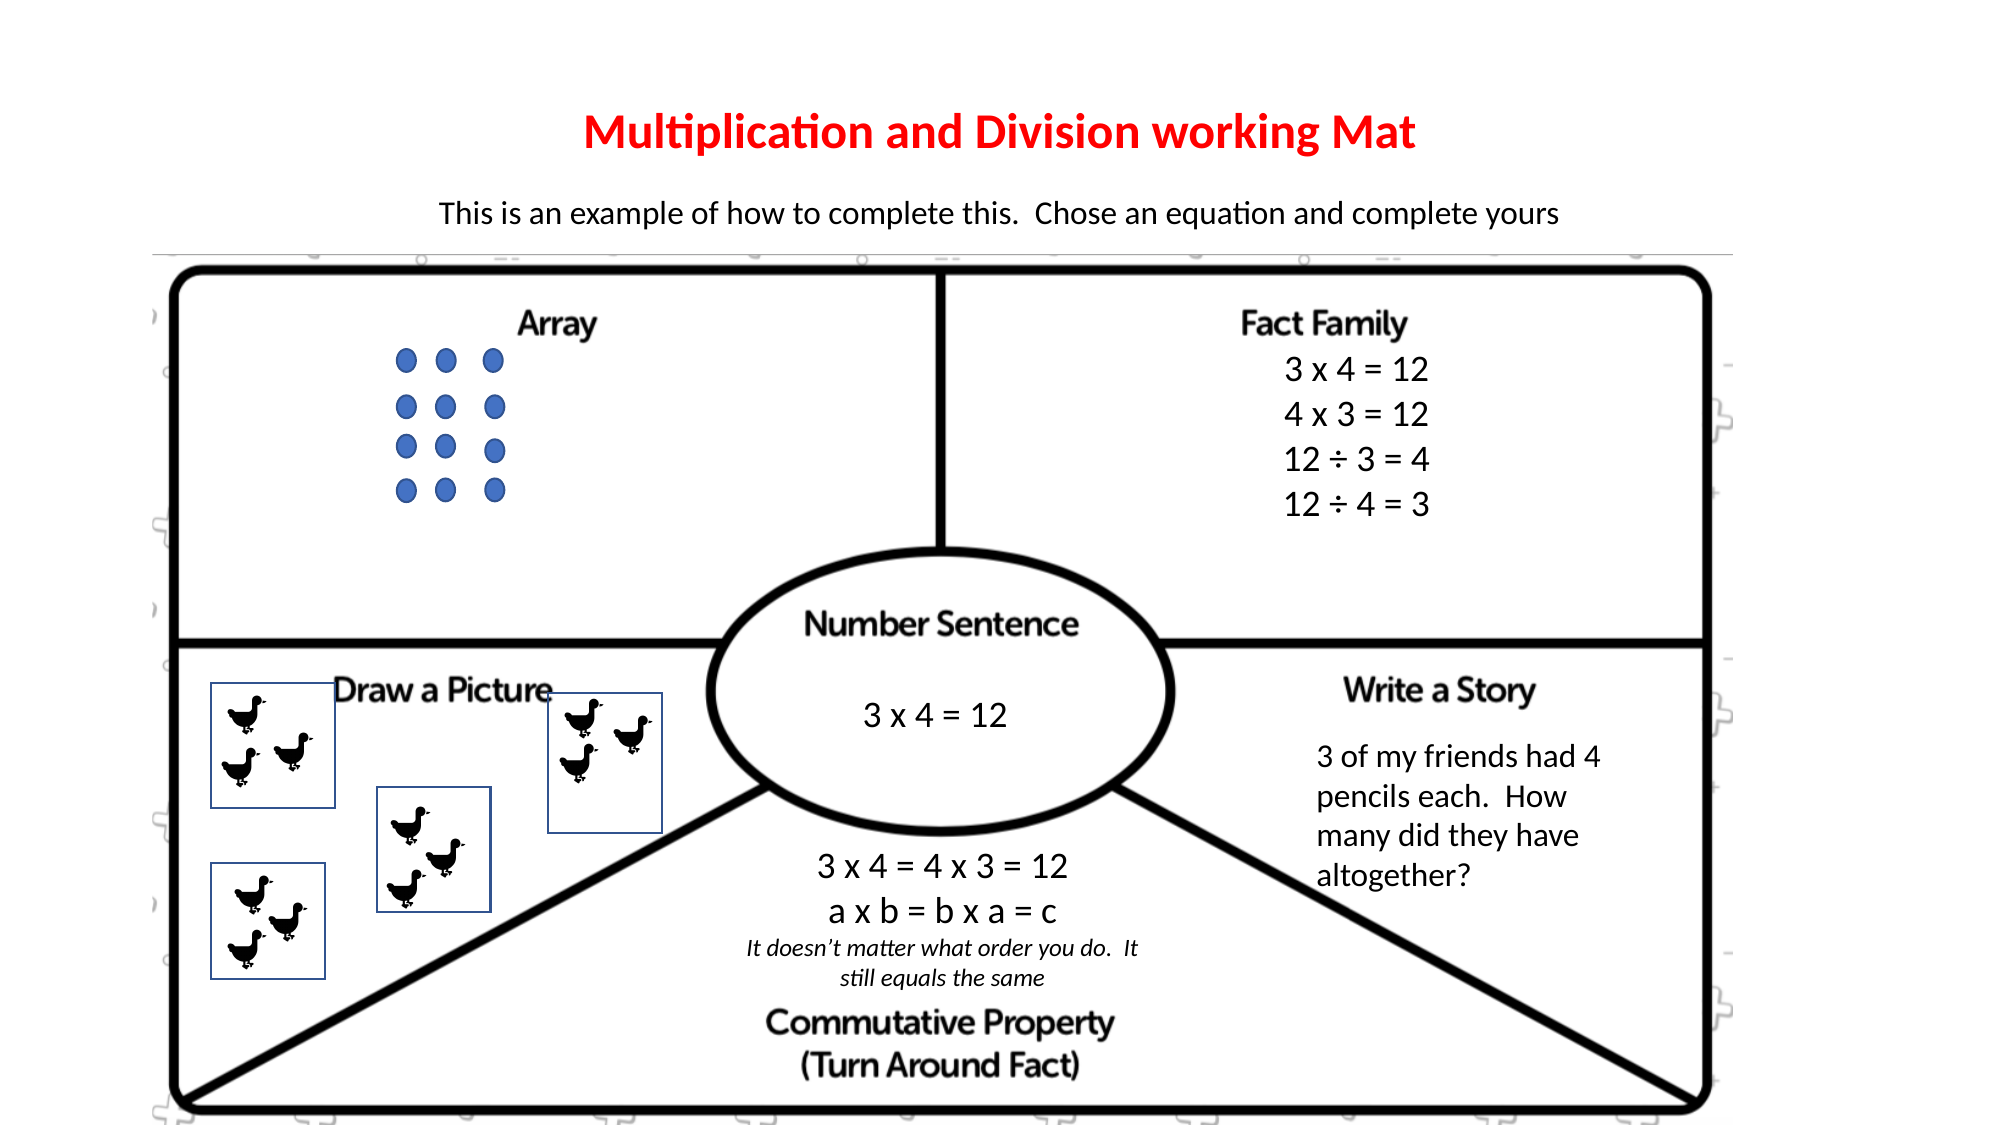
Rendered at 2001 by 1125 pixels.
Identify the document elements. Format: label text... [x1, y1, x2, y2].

title Multiplication and Division working Mat This is an example of how to complete this. Chose an equation and complete yours [137, 59, 1863, 278]
picture [552, 692, 659, 790]
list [152, 254, 1734, 1125]
picture [380, 800, 472, 916]
picture [221, 868, 315, 976]
picture [215, 689, 320, 794]
